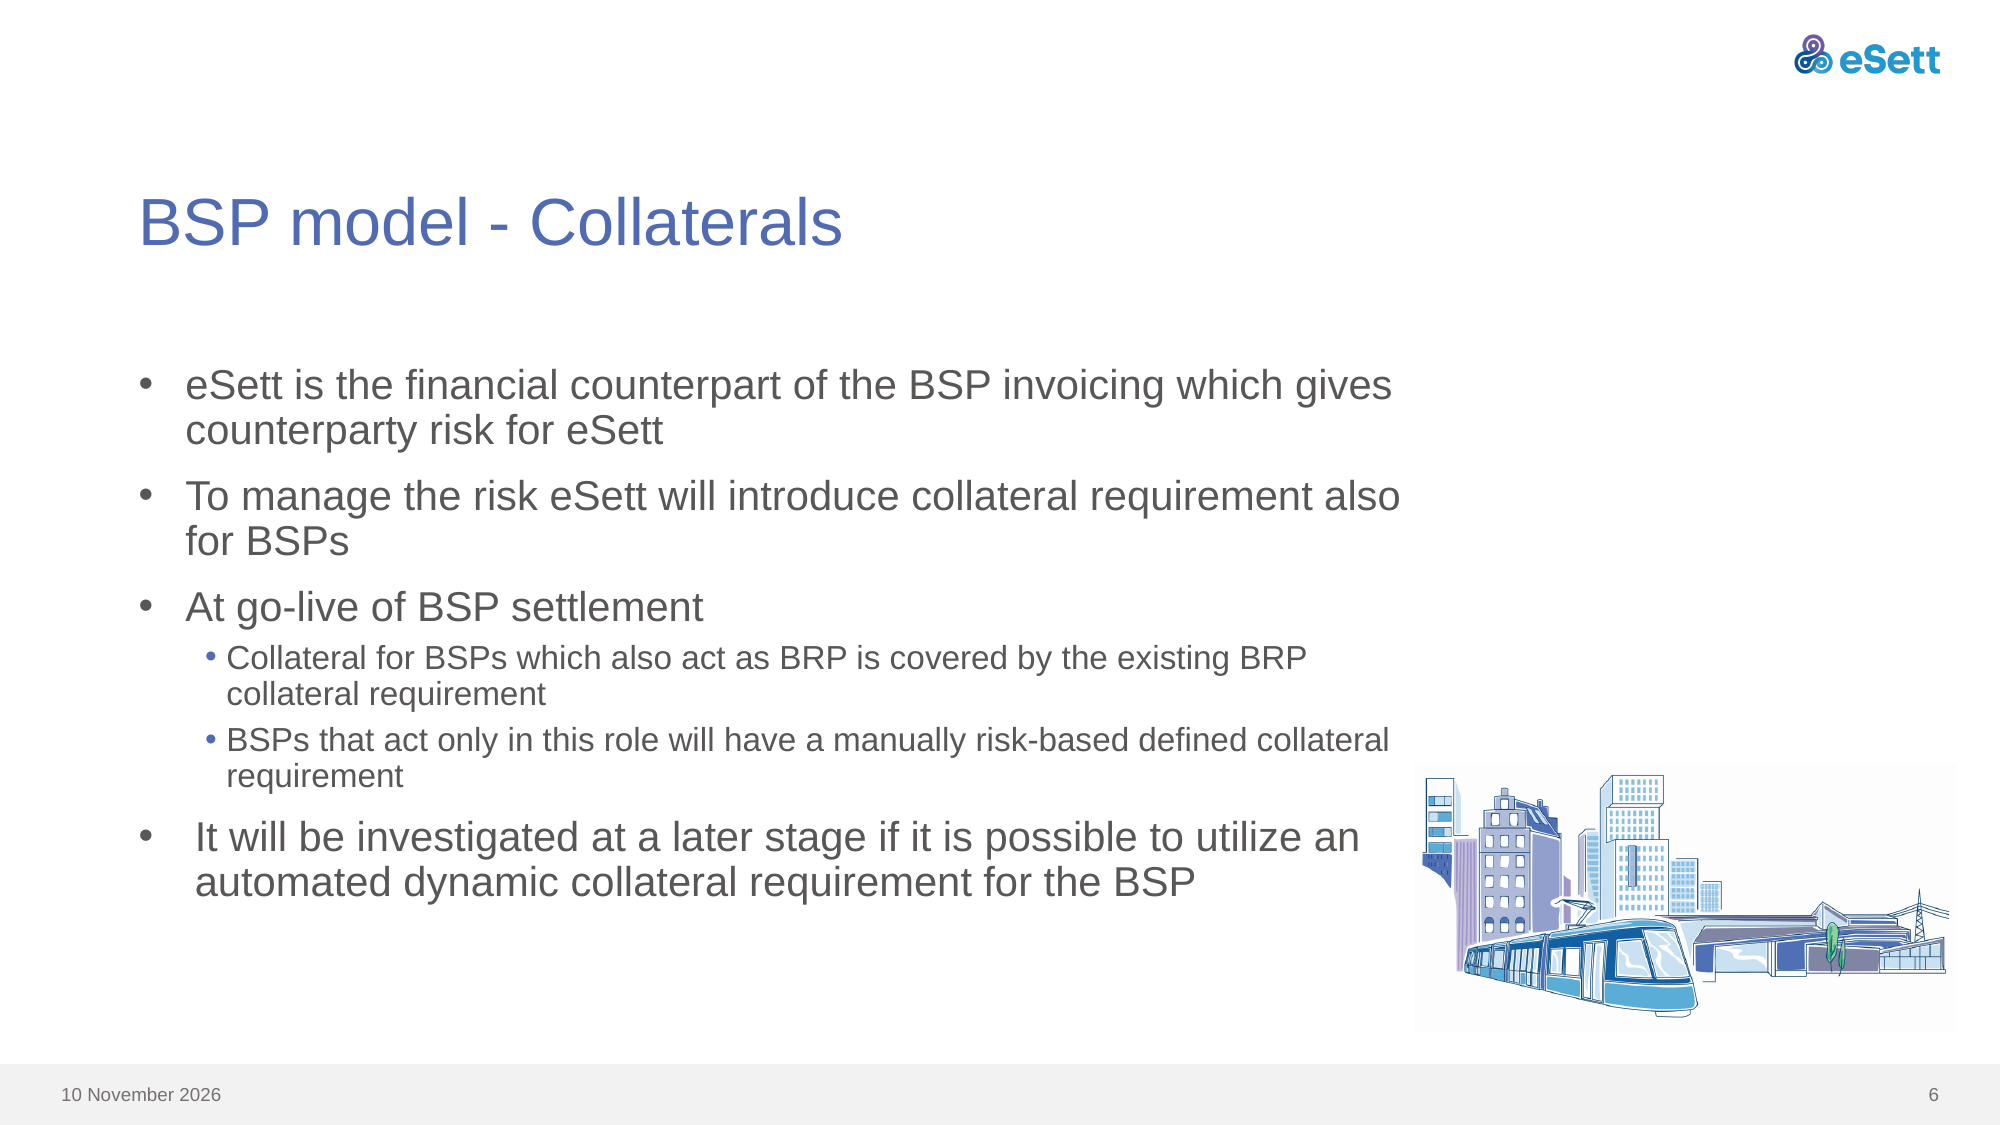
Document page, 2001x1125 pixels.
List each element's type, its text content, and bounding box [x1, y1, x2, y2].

picture [1794, 34, 1940, 74]
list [1414, 763, 1956, 1031]
title BSP model - Collaterals [123, 114, 1884, 333]
list eSett is the financial counterpart of the BSP invoicing which gives counterparty risk for eSett To manage the risk eSett will introduce collateral requirement also for BSPs At go-live of BSP settlement Collateral for BSPs which also act as BRP is covered by the existing BRP collateral requirement BSPs that act only in this role will have a manually risk-based defined collateral requirement It will be investigated at a later stage if it is possible to utilize an automated dynamic collateral requirement for the BSP [123, 355, 1437, 1007]
